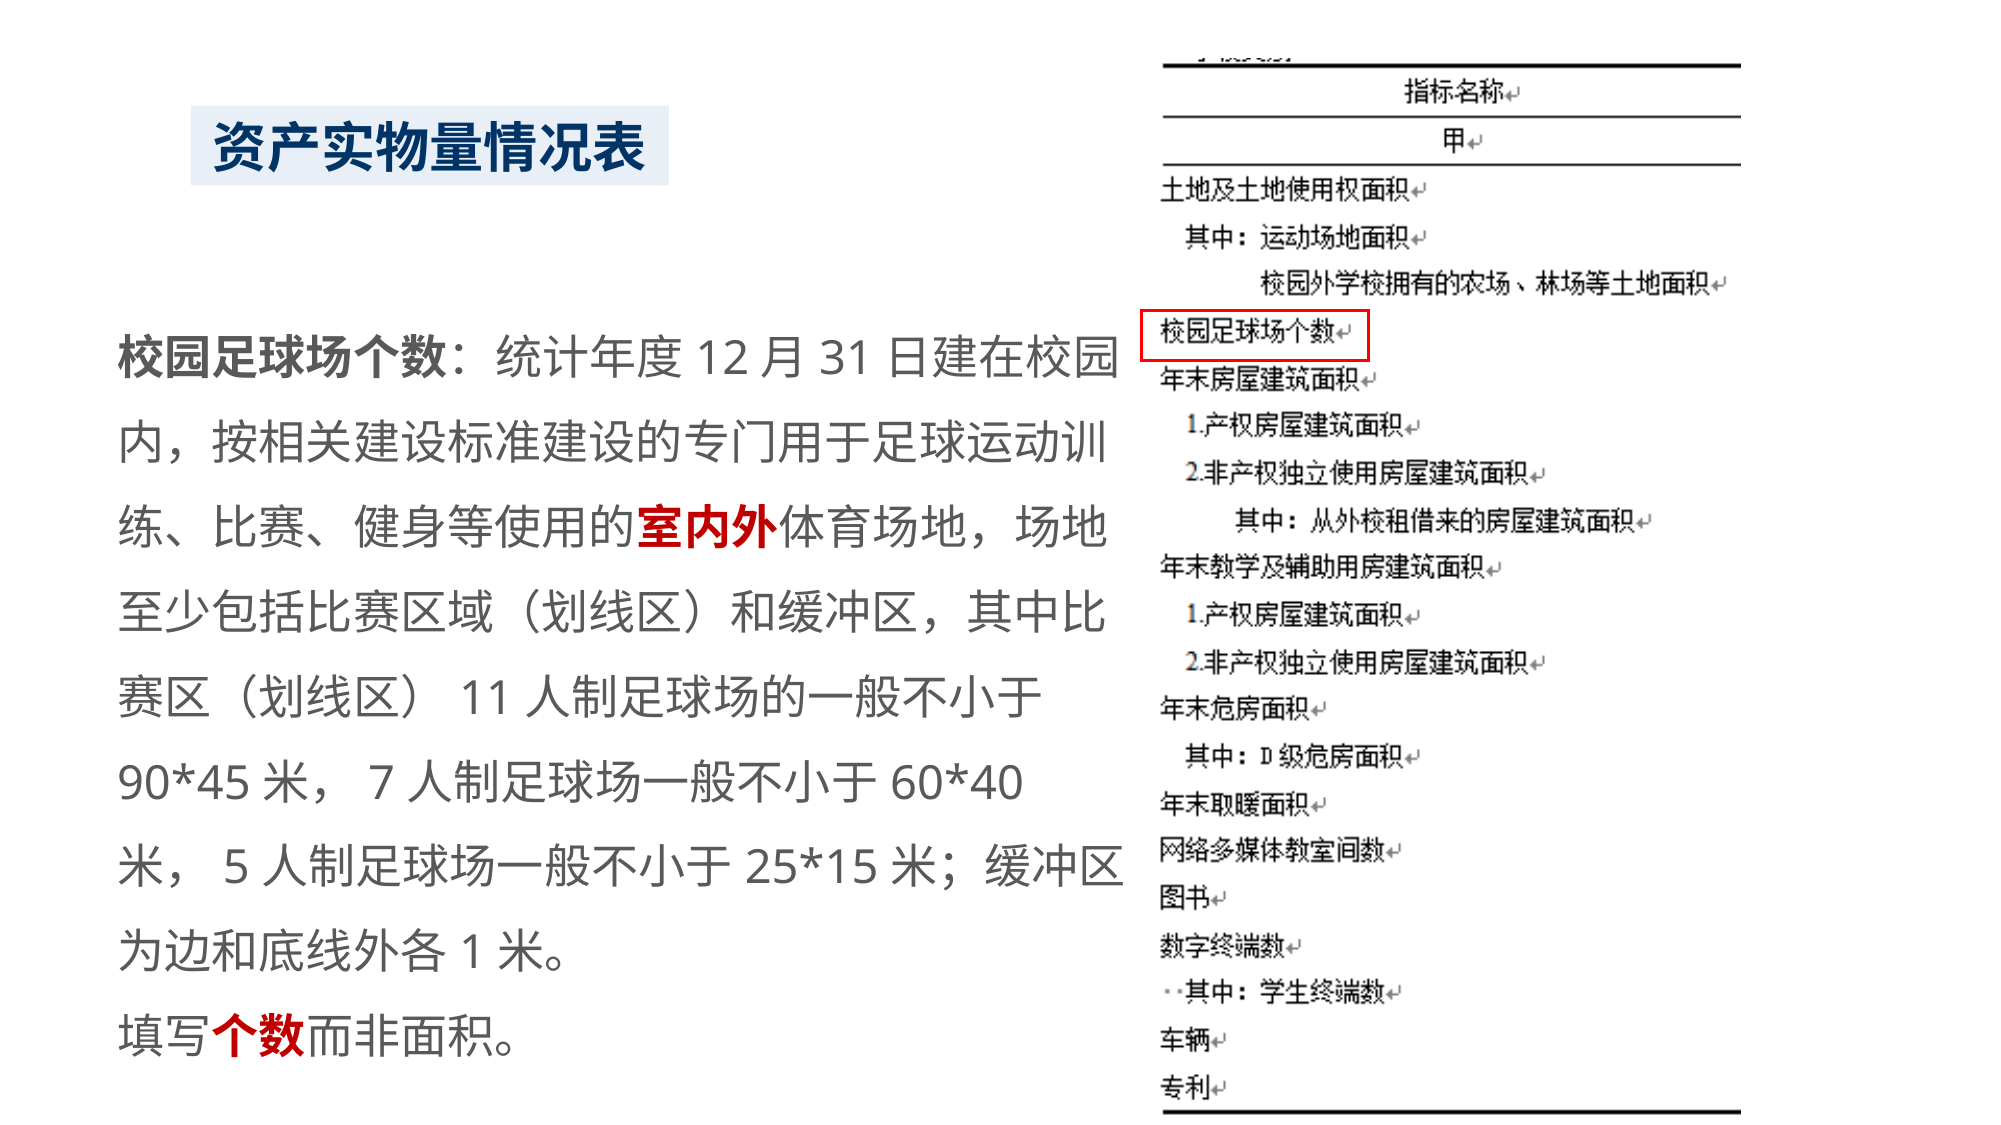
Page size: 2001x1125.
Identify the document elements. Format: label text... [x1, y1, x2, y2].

picture [1126, 58, 1741, 1122]
text_box 资产实物量情况表 [190, 105, 669, 186]
text_box 校园足球场个数：统计年度12月31日建在校园内，按相关建设标准建设的专门用于足球运动训练、比赛、健身等使用的室内外体育场地，场地至少包括比赛区域（划线区）和缓冲区，其中比赛区（划线区）11人制足球场的一般不小于90*45米，7人制足球场一般不小于60*40米，5人制足球场一般不小于25*15米；缓冲区为边和底线外各1米。 填写个数而非面积。 [89, 272, 1126, 579]
